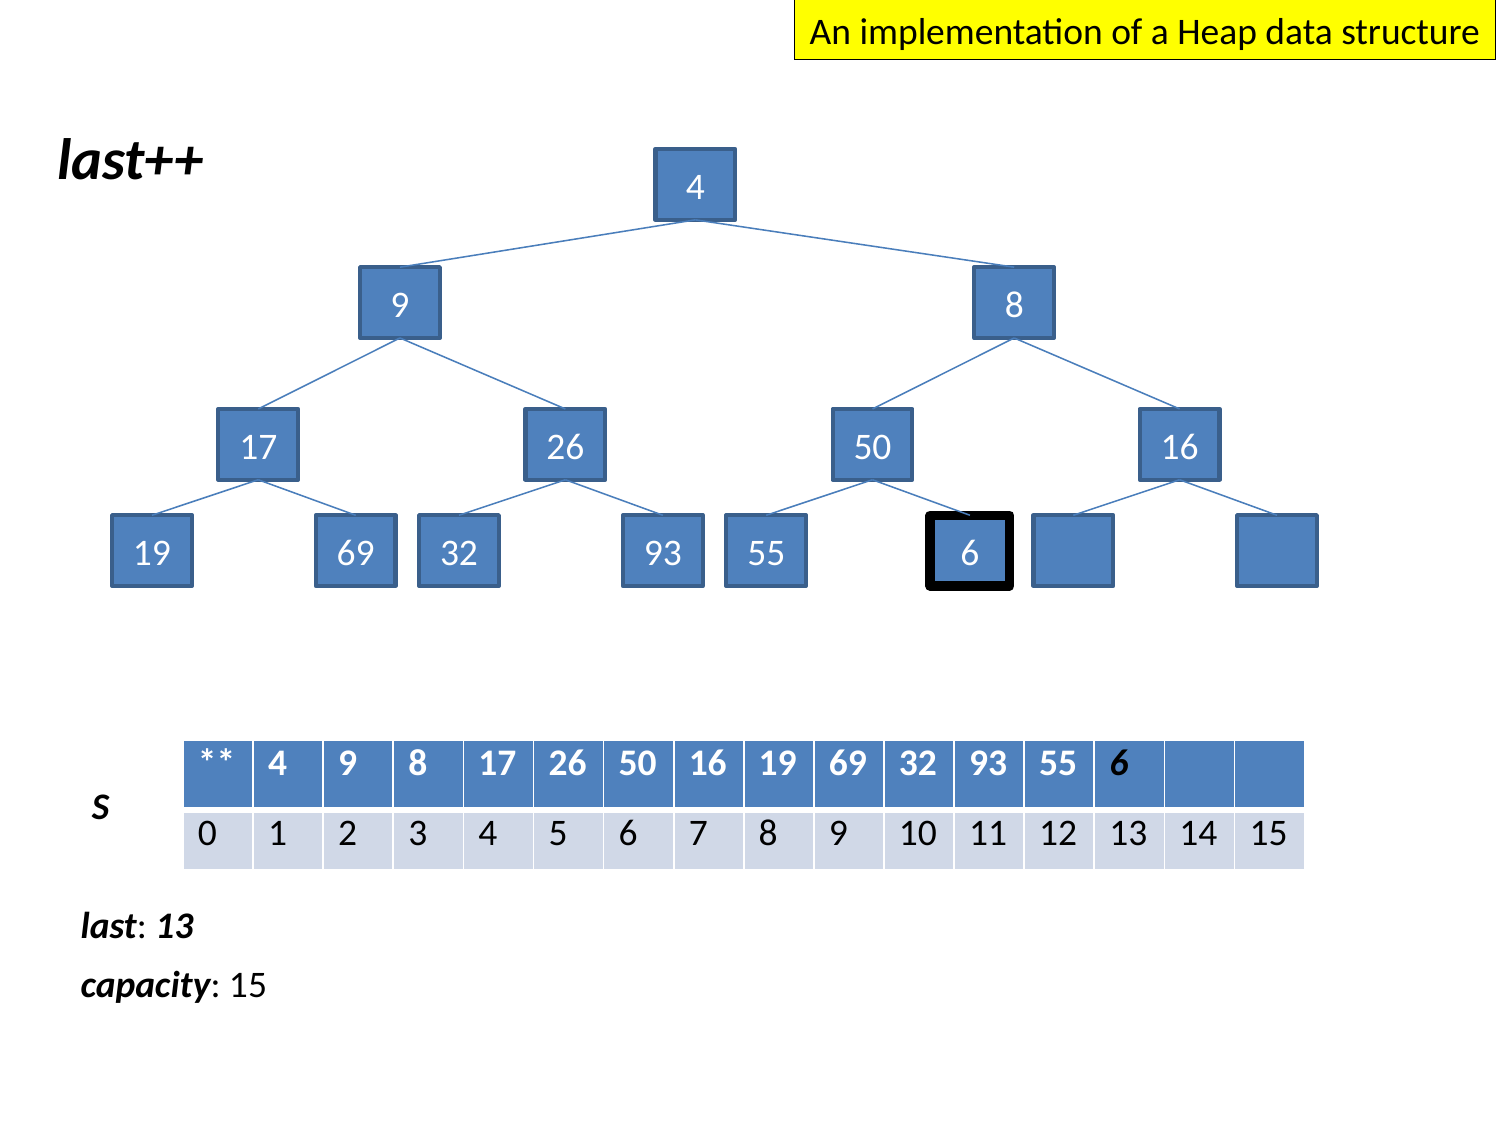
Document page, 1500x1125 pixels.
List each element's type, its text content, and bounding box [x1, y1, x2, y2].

table_header 17 [464, 741, 533, 807]
table_cell 2 [324, 813, 392, 869]
table_header 16 [675, 741, 743, 807]
table_cell 14 [1165, 813, 1234, 869]
table_header 55 [1025, 741, 1093, 807]
table_cell 5 [534, 813, 603, 869]
table_header 69 [815, 741, 883, 807]
table_cell 0 [184, 813, 252, 869]
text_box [872, 337, 1013, 410]
table_cell 4 [464, 813, 533, 869]
table_header 6 [1095, 741, 1164, 807]
text_box last: 13 [65, 893, 209, 952]
table_header 93 [955, 741, 1023, 807]
text_box last++ [42, 113, 219, 199]
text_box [111, 408, 396, 587]
table_header 50 [604, 741, 673, 807]
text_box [1033, 408, 1318, 587]
table_header 4 [254, 741, 322, 807]
table_cell 15 [1235, 813, 1304, 869]
table_cell 10 [885, 813, 953, 869]
table_header 8 [394, 741, 463, 807]
table_header 19 [745, 741, 813, 807]
table_header ** [184, 741, 252, 807]
table_cell 1 [254, 813, 322, 869]
table_cell 8 [745, 813, 813, 869]
table_cell 12 [1025, 813, 1093, 869]
table_header 26 [534, 741, 603, 807]
text_box capacity: 15 [65, 952, 283, 1012]
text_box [418, 408, 703, 587]
table_cell 13 [1095, 813, 1164, 869]
text_box An implementation of a Heap data structure [794, 0, 1496, 60]
table_cell 9 [815, 813, 883, 869]
table_cell 11 [955, 813, 1023, 869]
table_header [1235, 741, 1304, 807]
table_header [1165, 741, 1234, 807]
table_header 32 [885, 741, 953, 807]
text_box S [77, 775, 125, 835]
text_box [399, 337, 566, 410]
table_header 9 [324, 741, 392, 807]
table_cell 6 [604, 813, 673, 869]
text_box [257, 337, 399, 410]
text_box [359, 148, 1055, 339]
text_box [726, 408, 1011, 587]
table_cell 7 [675, 813, 743, 869]
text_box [1013, 337, 1180, 410]
table_cell 3 [394, 813, 463, 869]
